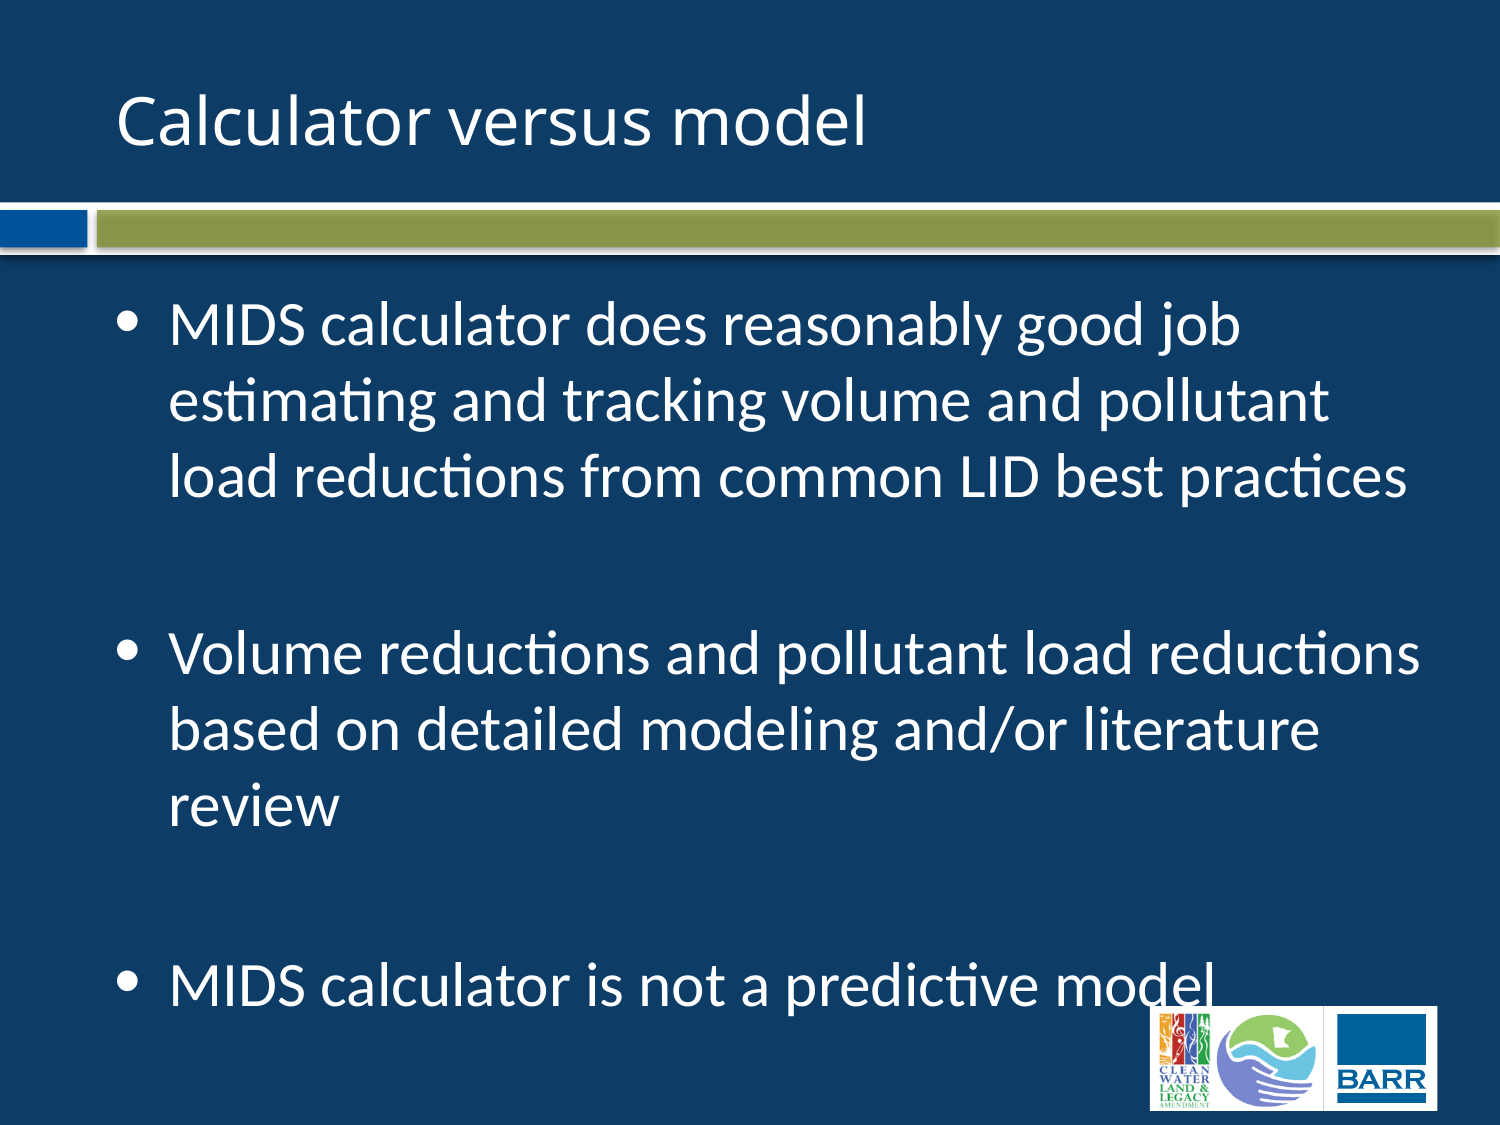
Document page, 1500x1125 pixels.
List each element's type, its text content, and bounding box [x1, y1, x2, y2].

list MIDS calculator does reasonably good job estimating and tracking volume and pollutant load reductions from common LID best practices Volume reductions and pollutant load reductions based on detailed modeling and/or literature review MIDS calculator is not a predictive model [99, 275, 1438, 1038]
picture [1149, 1038, 1323, 1111]
title Calculator versus model [100, 37, 1438, 200]
